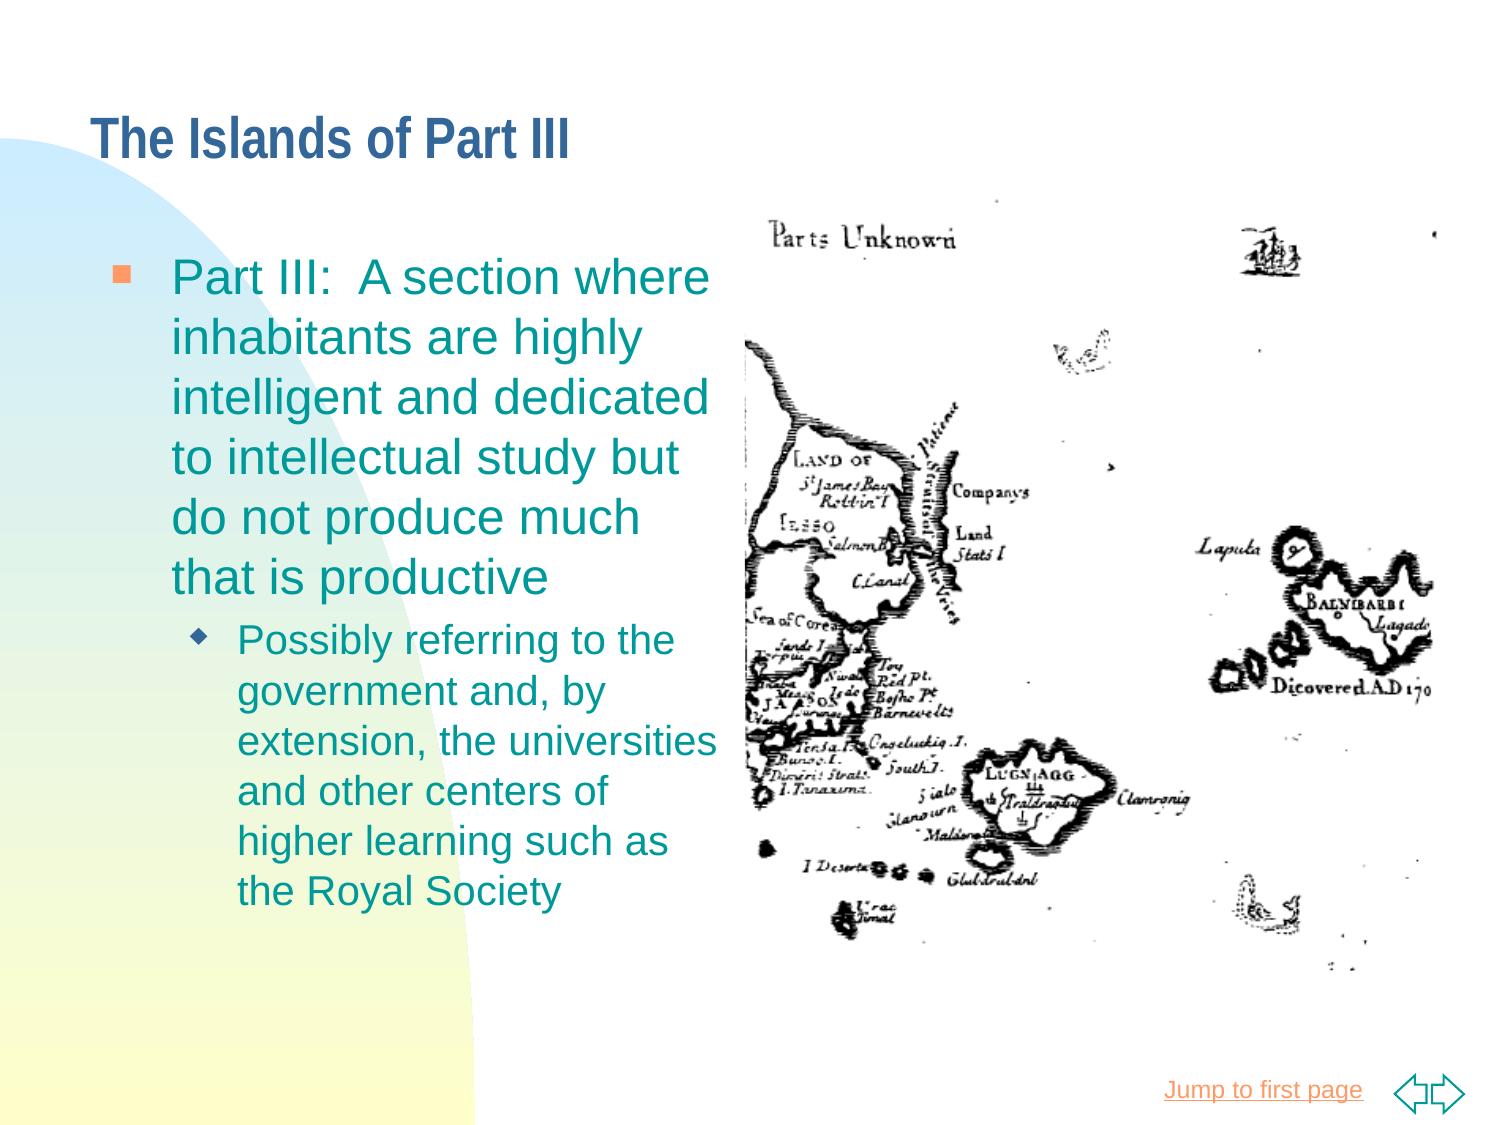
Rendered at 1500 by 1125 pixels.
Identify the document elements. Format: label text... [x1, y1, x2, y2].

list Part III: A section where inhabitants are highly intelligent and dedicated to intellectual study but do not produce much that is productive Possibly referring to the government and, by extension, the universities and other centers of higher learning such as the Royal Society [99, 237, 751, 1001]
title The Islands of Part III [74, 99, 1463, 188]
picture [744, 191, 1437, 971]
